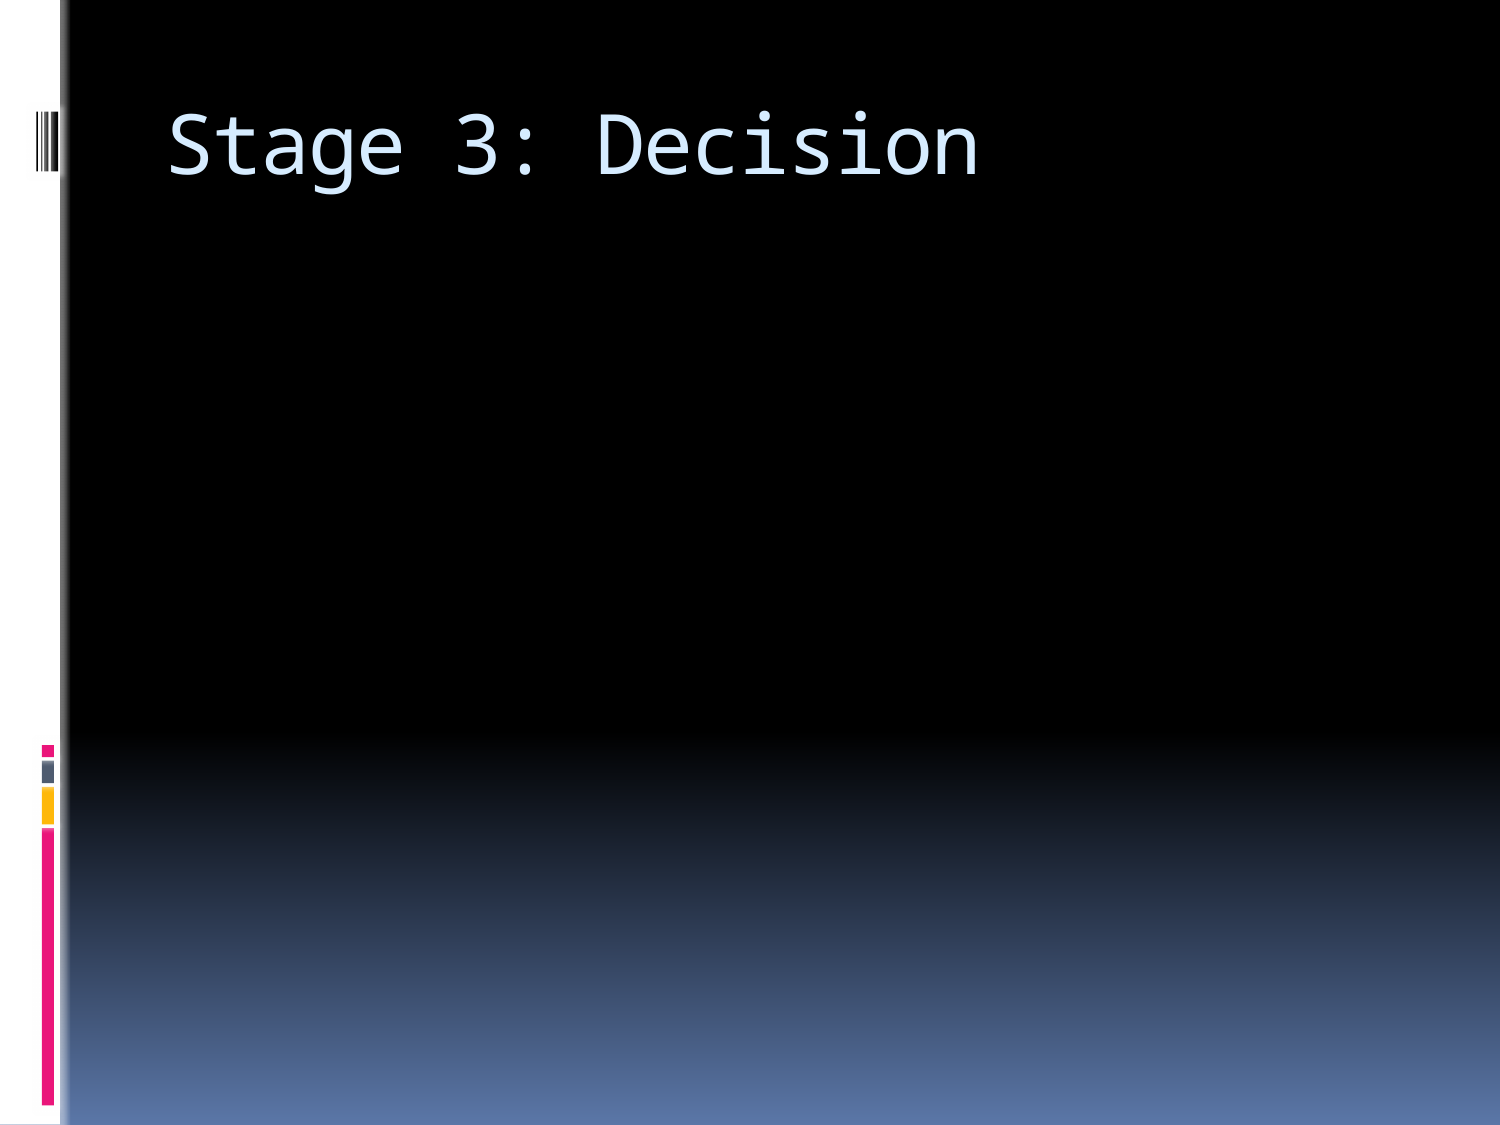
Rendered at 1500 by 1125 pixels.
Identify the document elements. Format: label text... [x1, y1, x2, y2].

title Stage 3: Decision [150, 83, 1425, 234]
